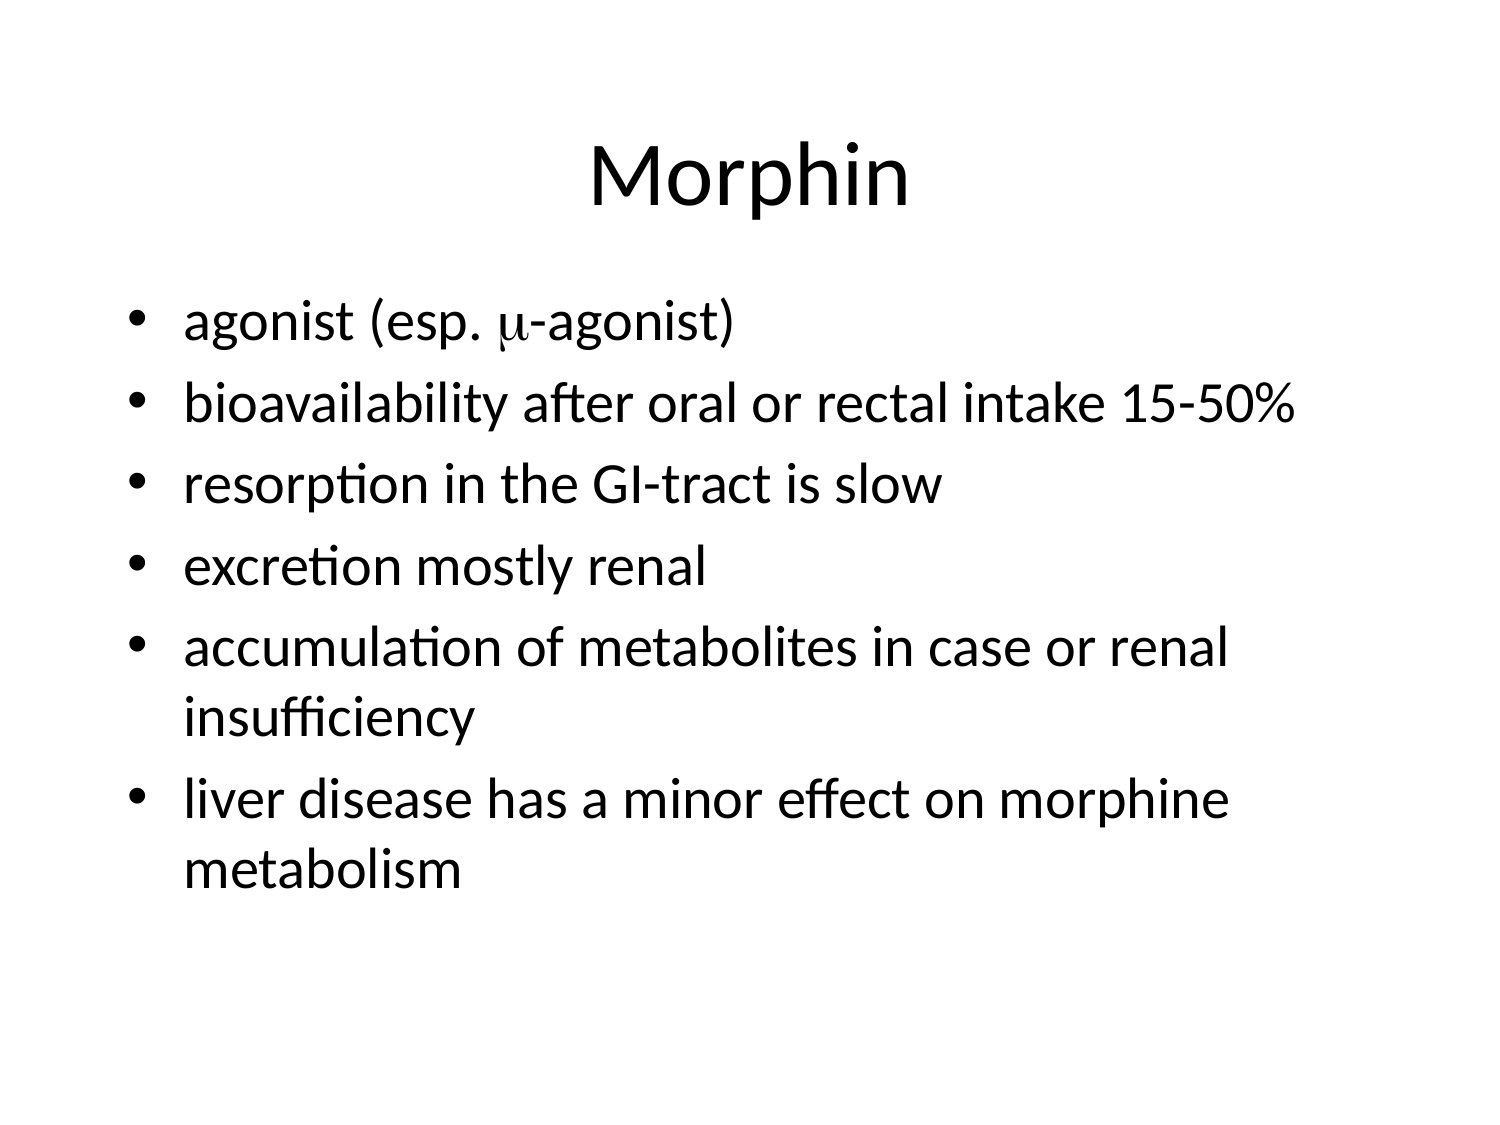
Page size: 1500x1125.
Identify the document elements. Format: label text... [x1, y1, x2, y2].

title Morphin [112, 75, 1388, 263]
list agonist (esp. -agonist) bioavailability after oral or rectal intake 15-50% resorption in the GI-tract is slow excretion mostly renal accumulation of metabolites in case or renal insufficiency liver disease has a minor effect on morphine metabolism [112, 275, 1388, 1000]
